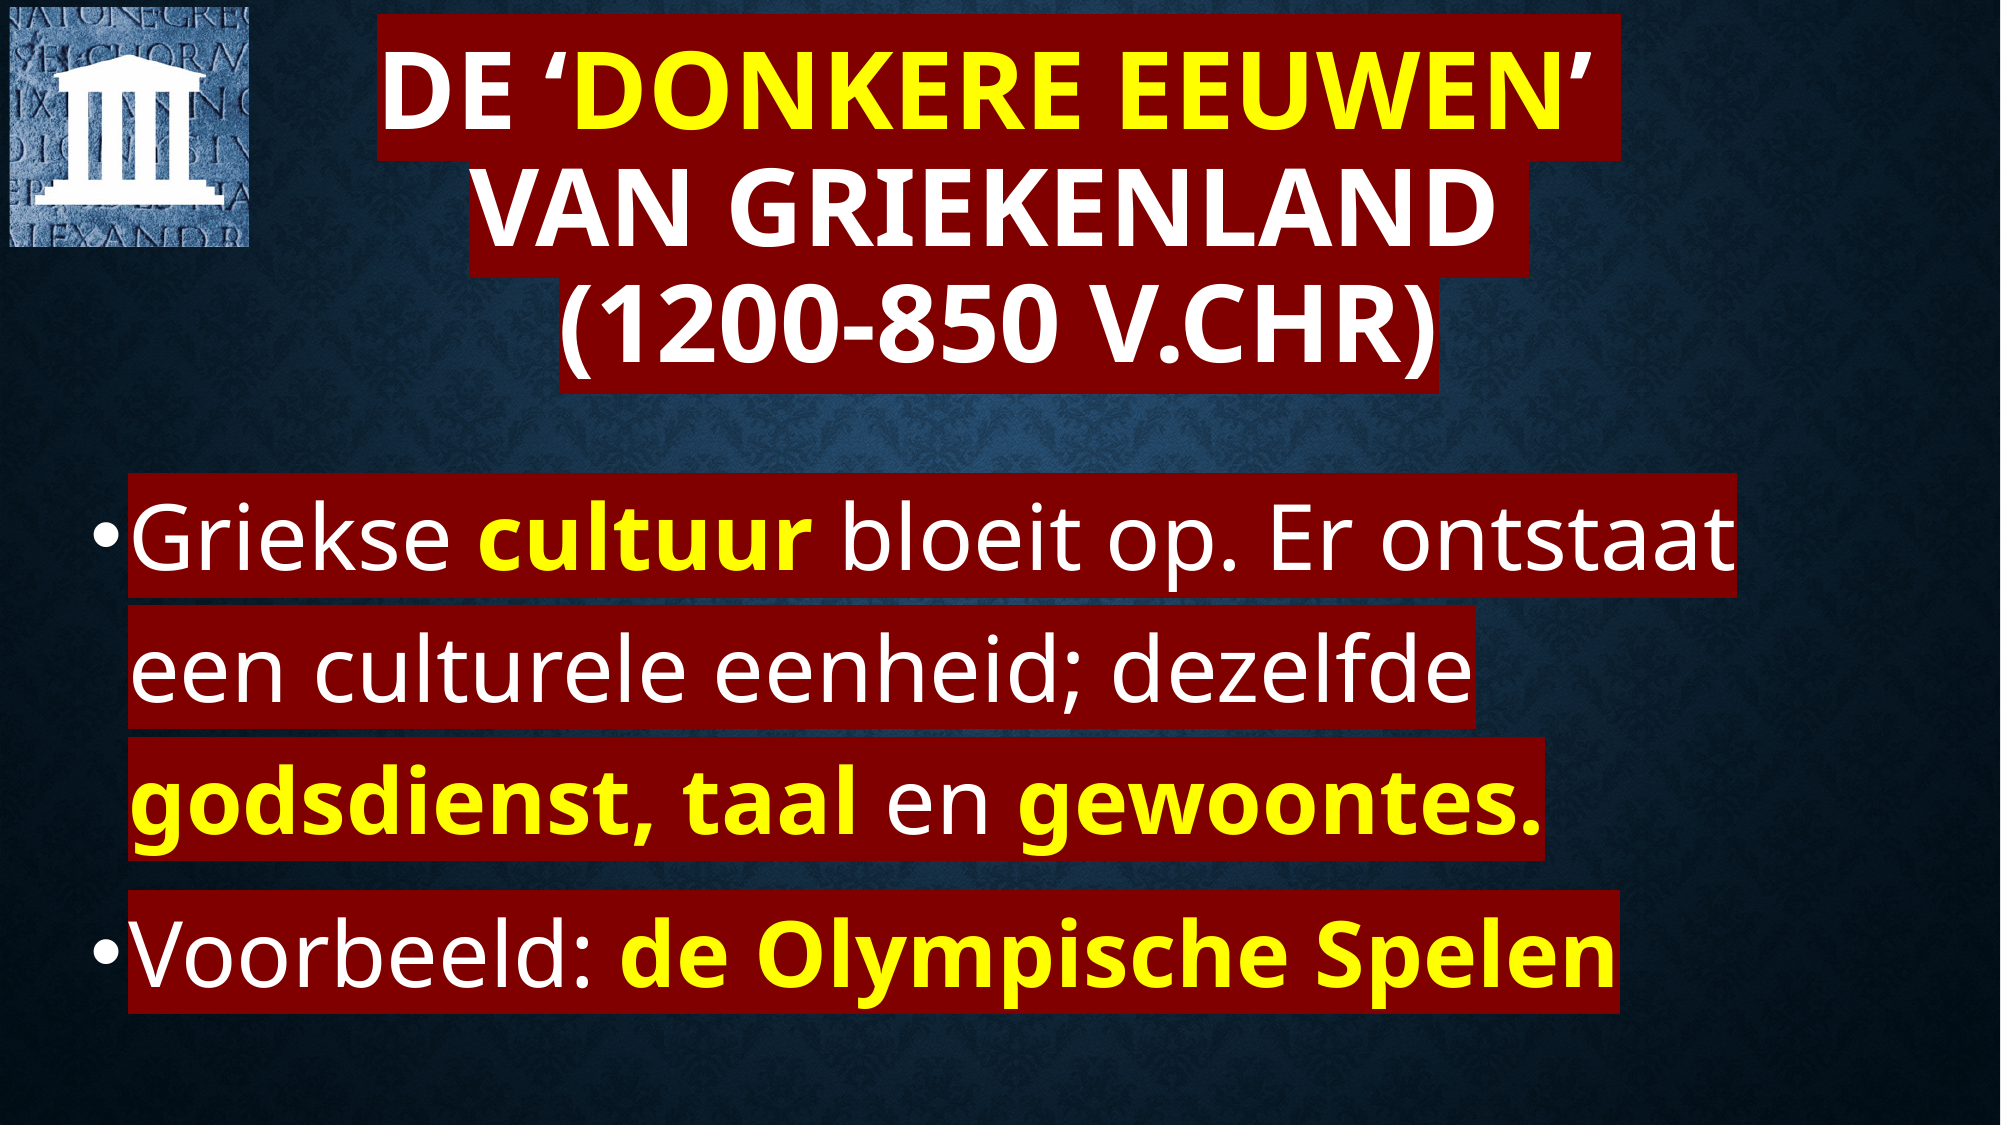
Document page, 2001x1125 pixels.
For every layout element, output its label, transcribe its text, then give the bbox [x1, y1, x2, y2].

list Griekse cultuur bloeit op. Er ontstaat een culturele eenheid; dezelfde godsdienst, taal en gewoontes. Voorbeeld: de Olympische Spelen [75, 449, 1901, 1065]
picture [9, 7, 250, 247]
title De ‘donkere eeuwen’ van griekenland (1200-850 v.chr) [149, 28, 1849, 394]
